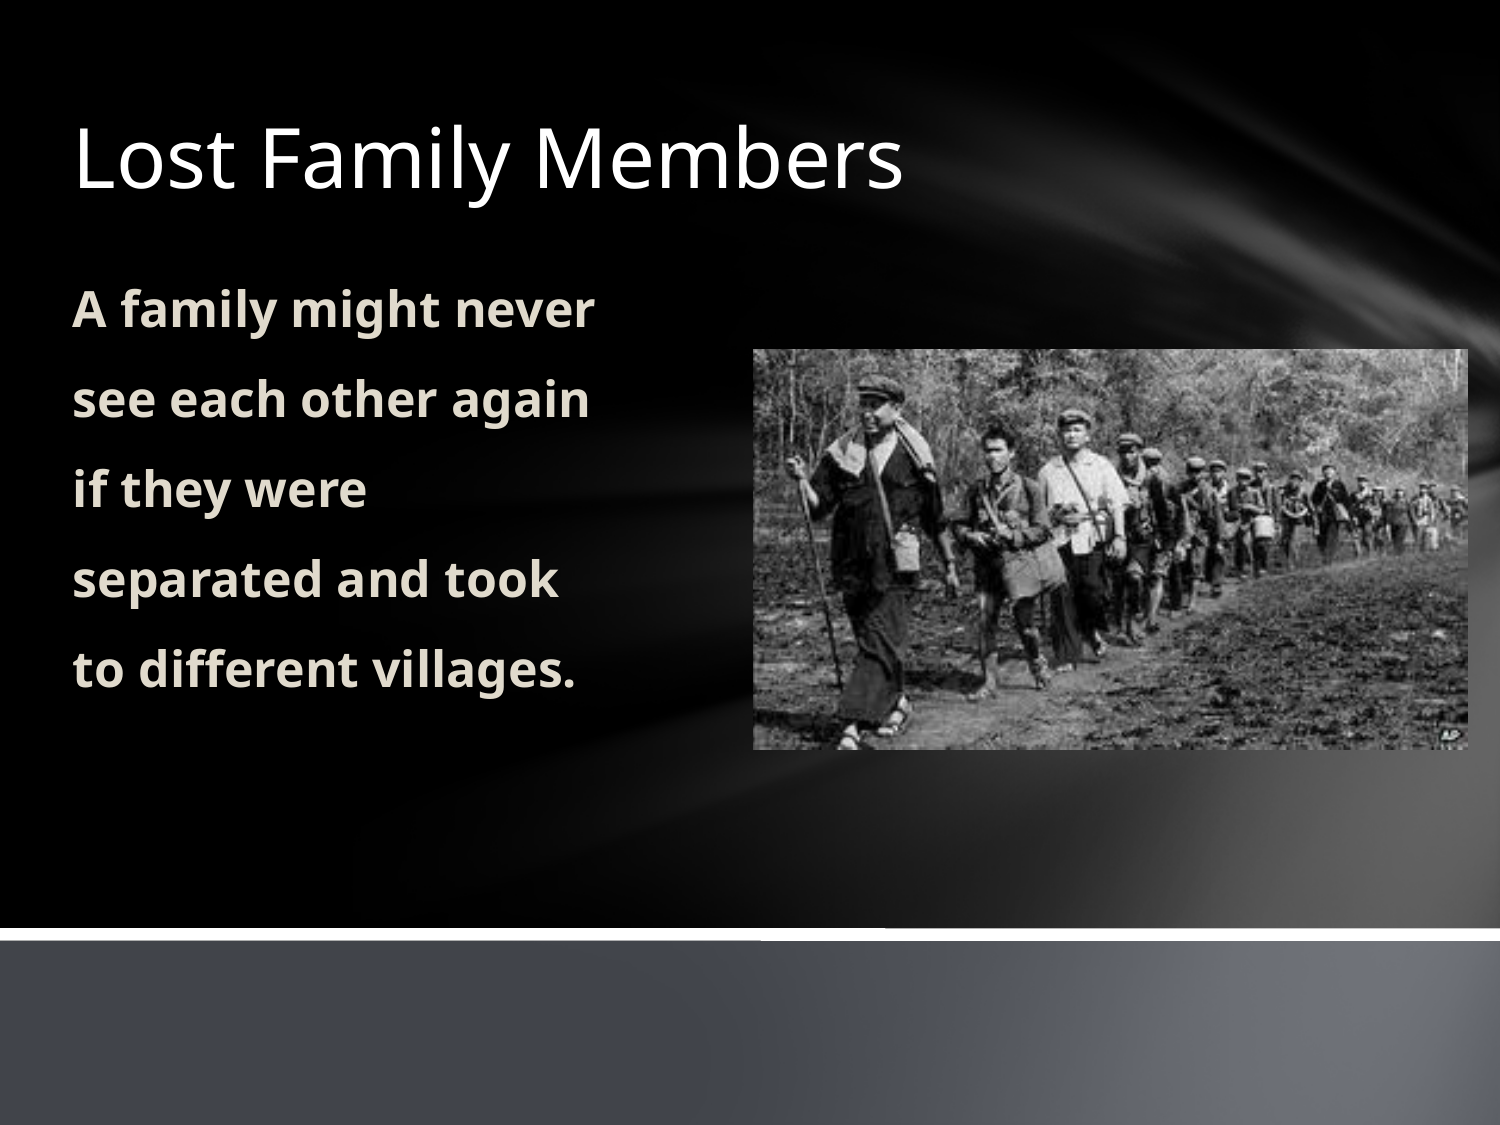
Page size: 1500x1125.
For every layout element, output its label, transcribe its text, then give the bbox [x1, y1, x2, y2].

list A family might never see each other again if they were separated and took to different villages. [57, 239, 613, 891]
picture [752, 349, 1468, 751]
title Lost Family Members [57, 37, 1318, 213]
